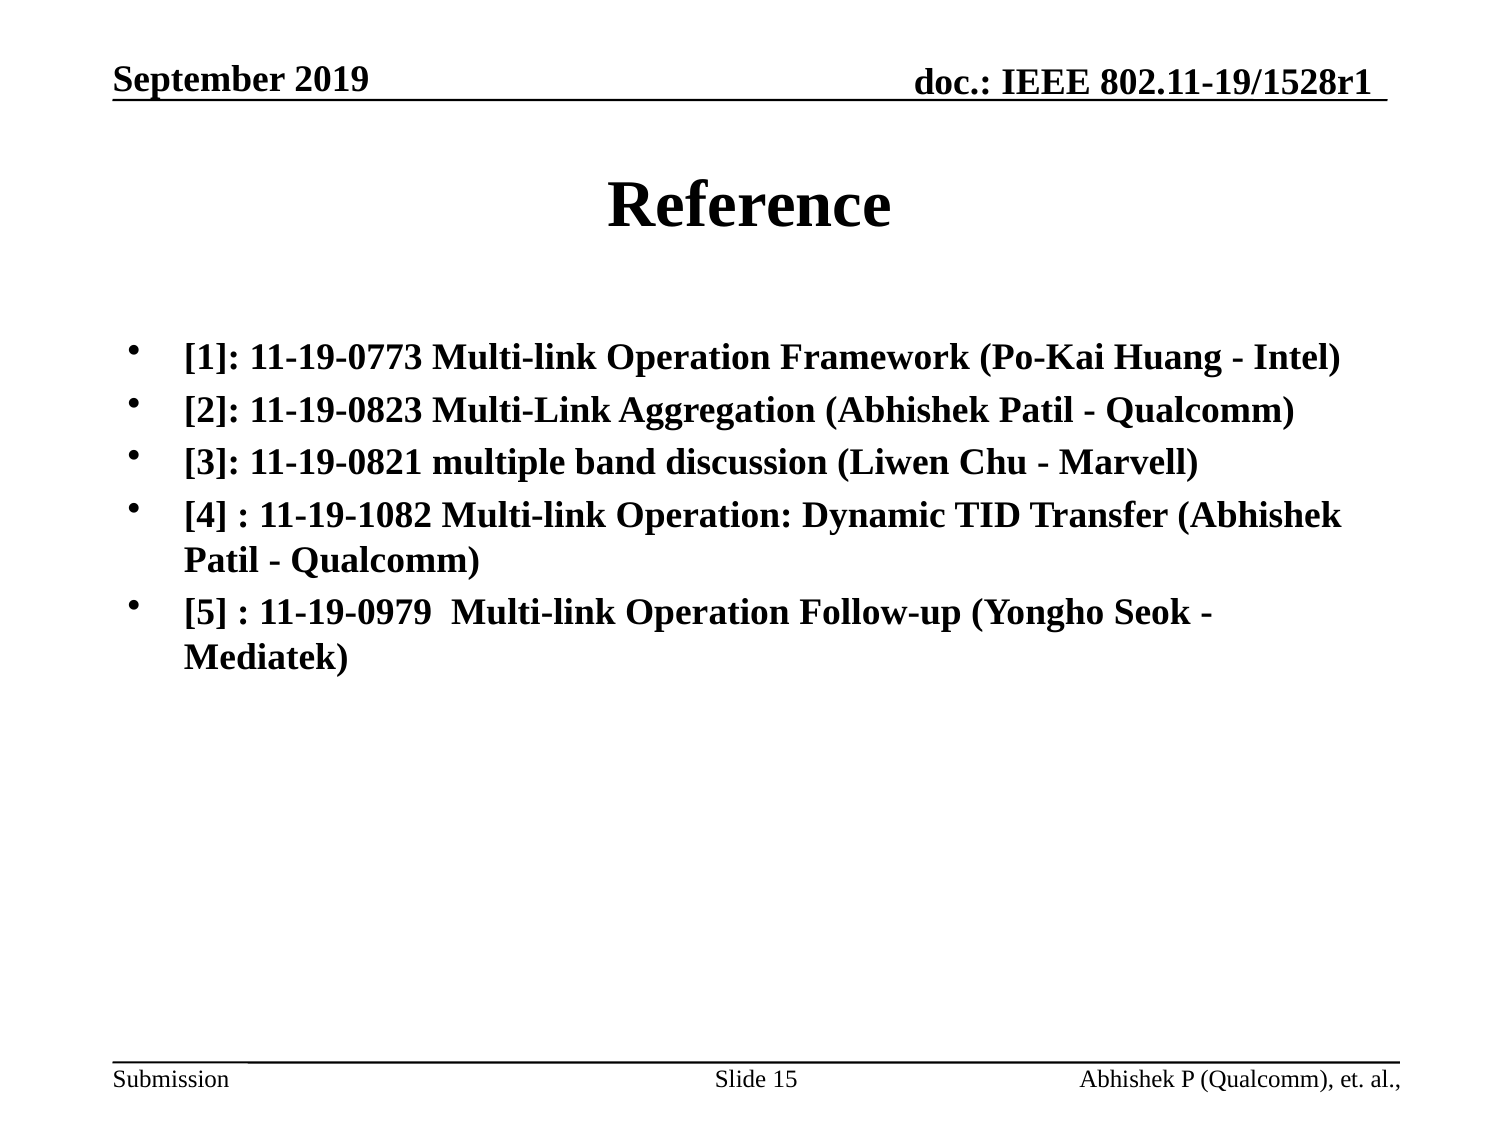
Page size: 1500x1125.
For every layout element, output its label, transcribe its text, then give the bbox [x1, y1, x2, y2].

title Reference [112, 112, 1388, 288]
footer Abhishek P (Qualcomm), et. al., [949, 1061, 1402, 1093]
slide_number Slide 15 [712, 1061, 801, 1093]
list [1]: 11-19-0773 Multi-link Operation Framework (Po-Kai Huang - Intel) [2]: 11-19-0823 Multi-Link Aggregation (Abhishek Patil - Qualcomm) [3]: 11-19-0821 multiple band discussion (Liwen Chu - Marvell) [4] : 11-19-1082 Multi-link Operation: Dynamic TID Transfer (Abhishek Patil - Qualcomm) [5] : 11-19-0979 Multi-link Operation Follow-up (Yongho Seok - Mediatek) [112, 324, 1388, 1001]
